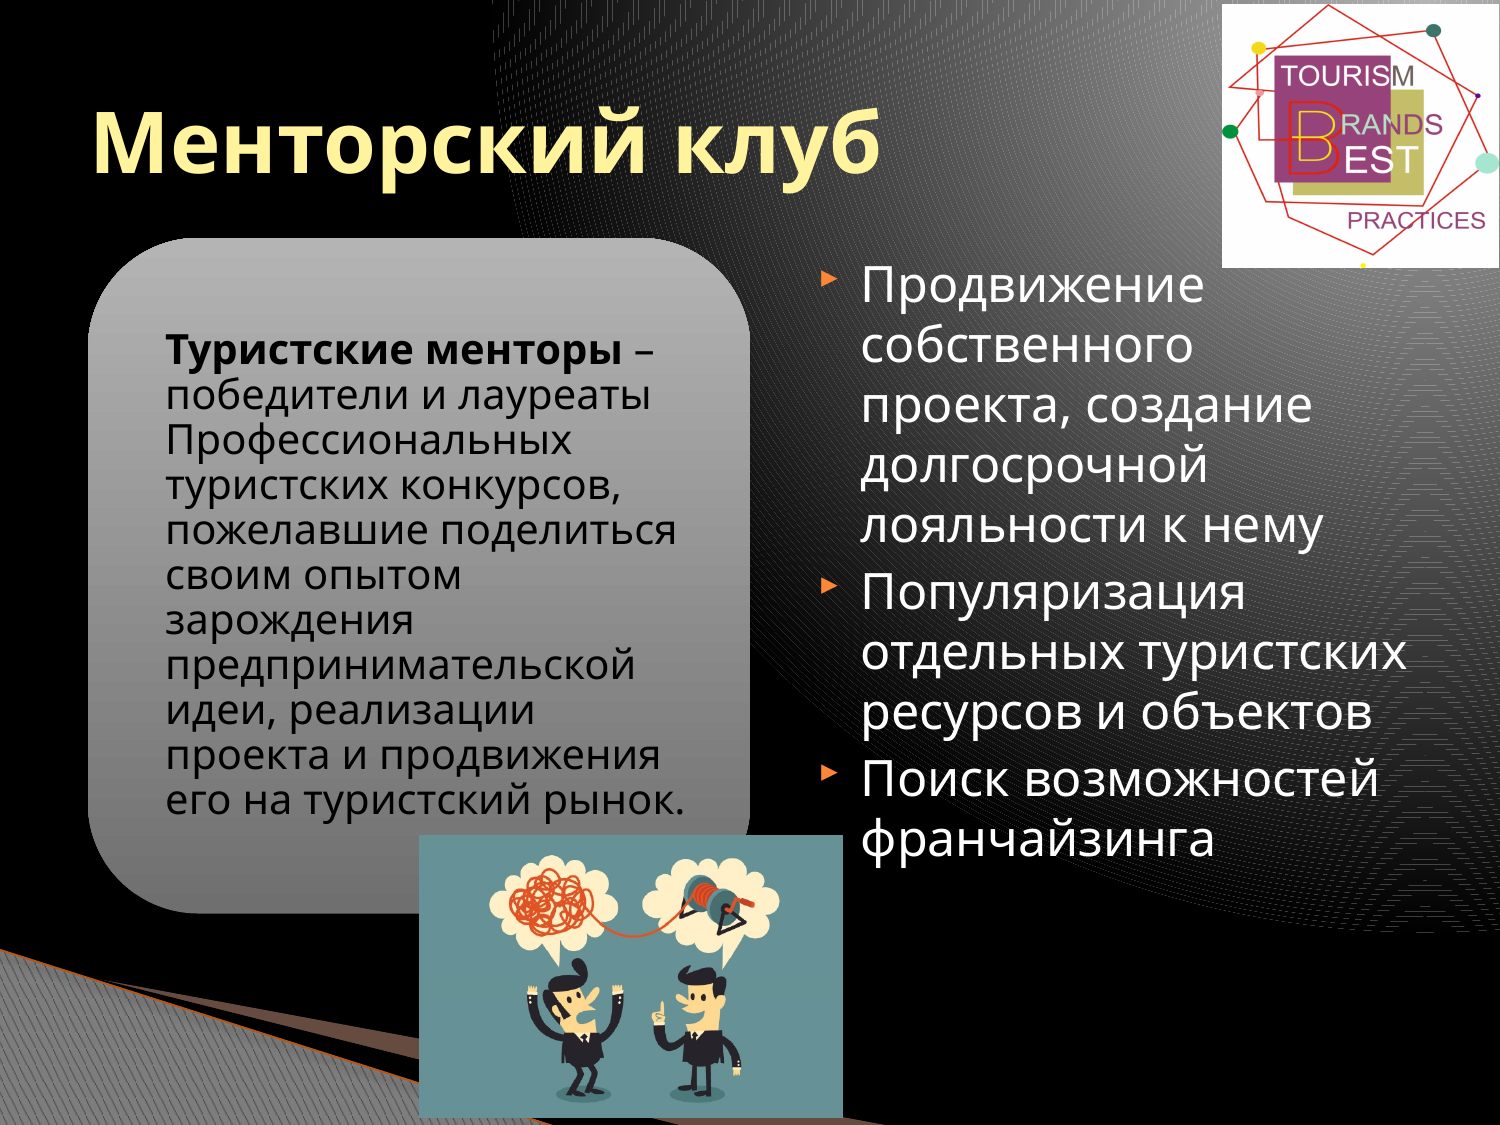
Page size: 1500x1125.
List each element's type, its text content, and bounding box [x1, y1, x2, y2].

title Менторский клуб [75, 45, 1216, 233]
picture [0, 834, 843, 1125]
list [87, 231, 751, 975]
picture [1222, 4, 1500, 268]
list Продвижение собственного проекта, создание долгосрочной лояльности к нему Популяризация отдельных туристских ресурсов и объектов Поиск возможностей франчайзинга [785, 244, 1425, 894]
